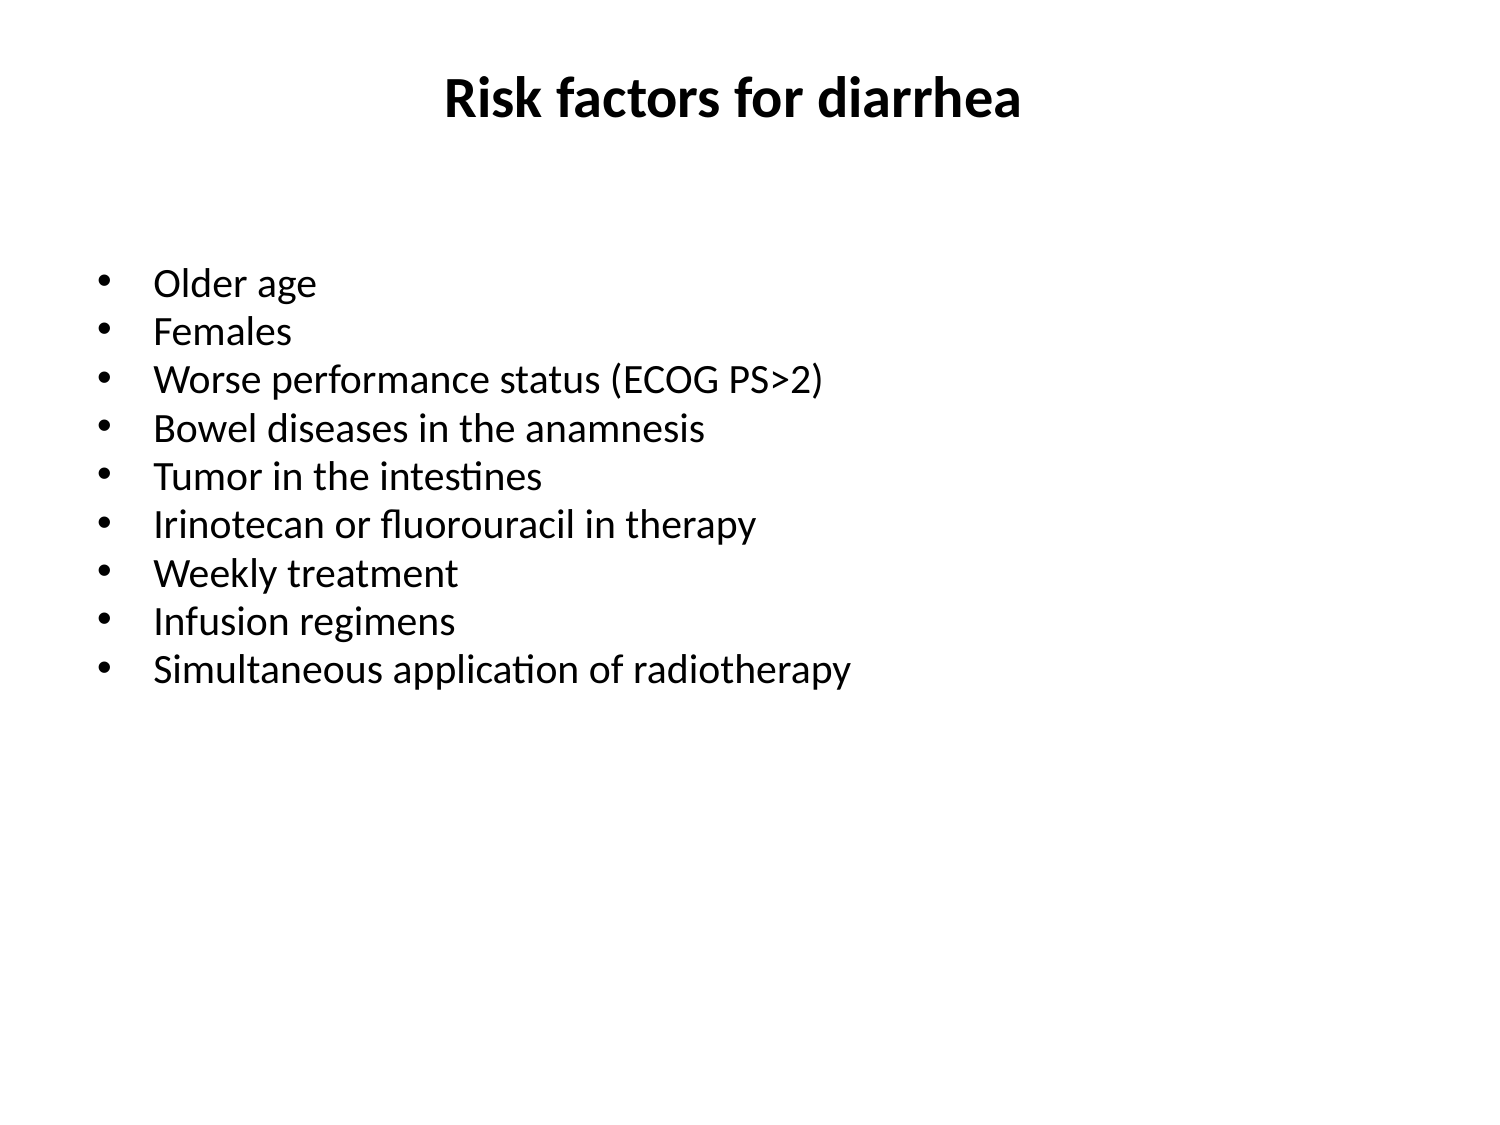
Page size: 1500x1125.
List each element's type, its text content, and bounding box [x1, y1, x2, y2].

list Older age Females Worse performance status (ECOG PS>2) Bowel diseases in the anamnesis Tumor in the intestines Irinotecan or fluorouracil in therapy Weekly treatment Infusion regimens Simultaneous application of radiotherapy [82, 257, 1432, 1001]
title Risk factors for diarrhea [58, 0, 1409, 188]
